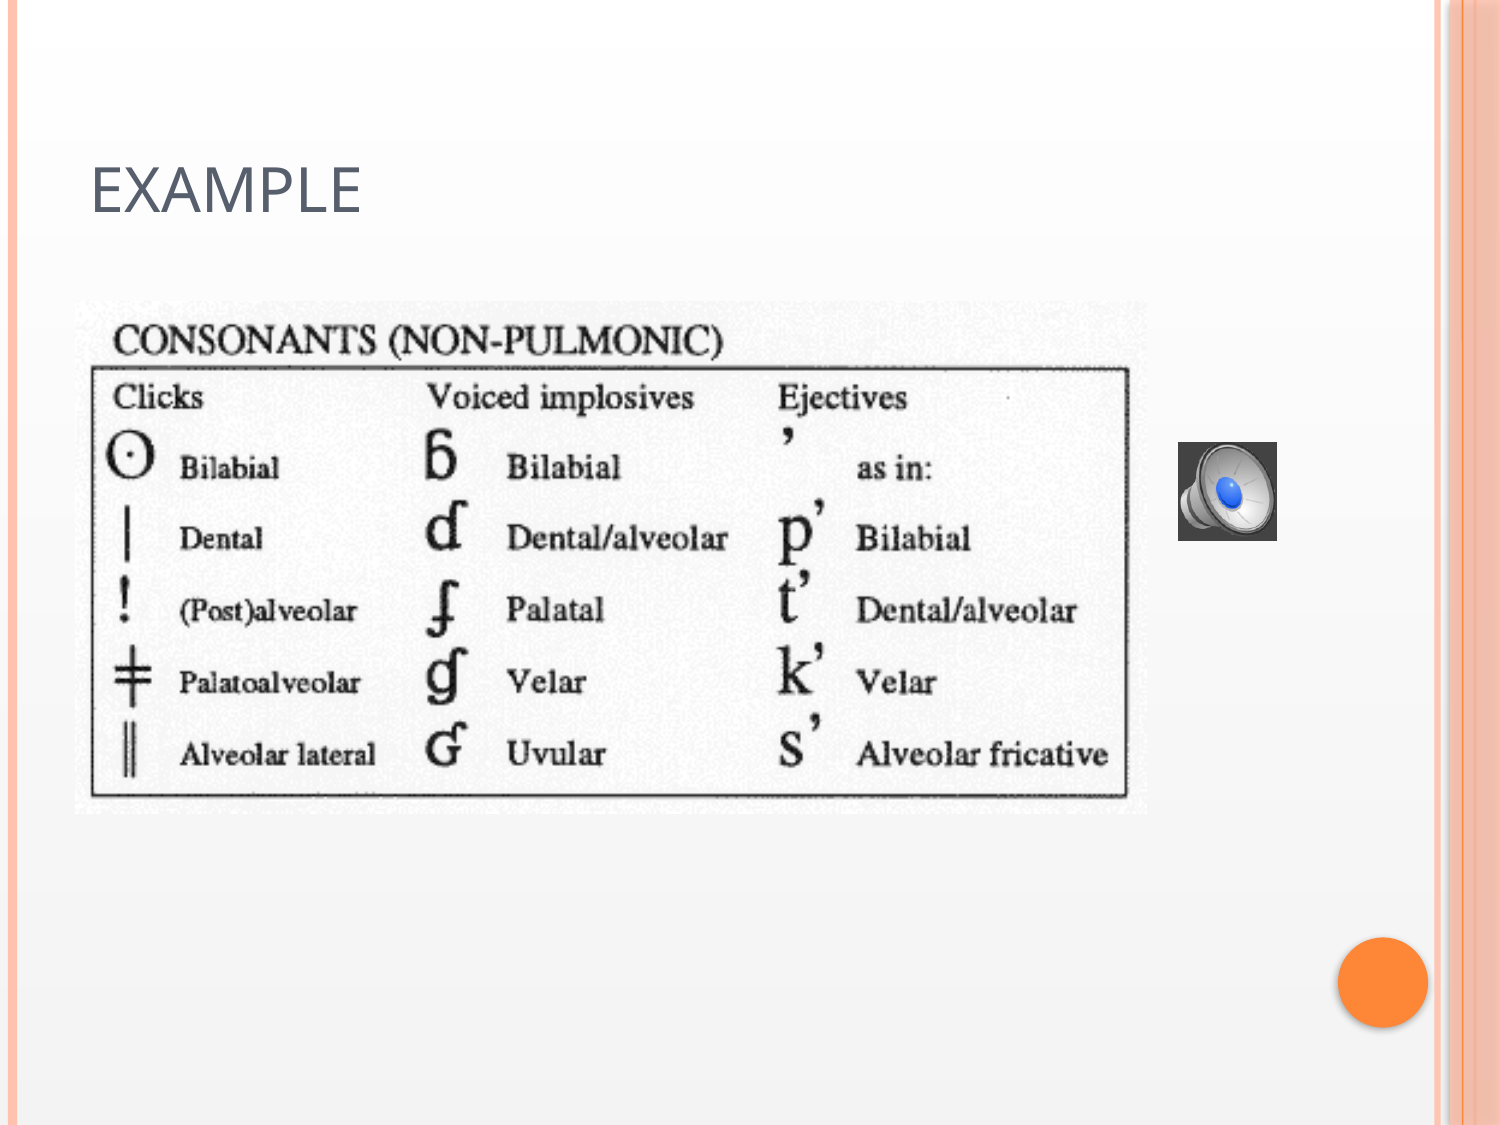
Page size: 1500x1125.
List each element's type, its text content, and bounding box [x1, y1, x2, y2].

title Example [75, 45, 1300, 233]
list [74, 261, 1148, 853]
picture [1176, 440, 1279, 543]
